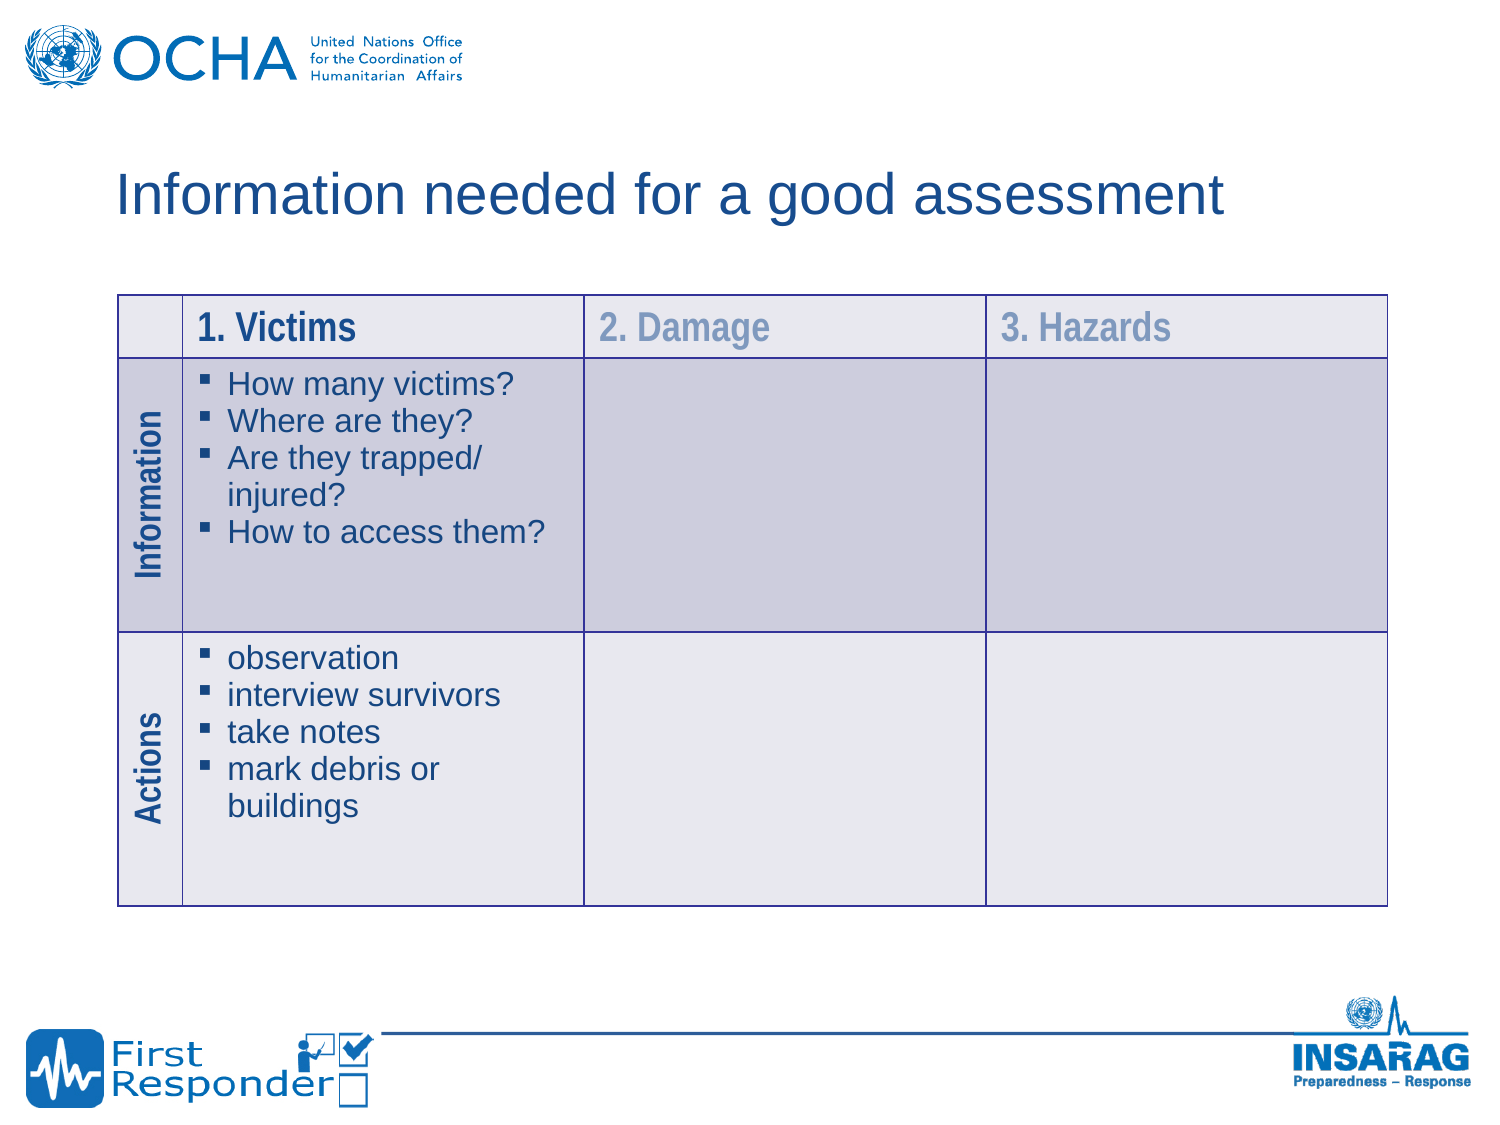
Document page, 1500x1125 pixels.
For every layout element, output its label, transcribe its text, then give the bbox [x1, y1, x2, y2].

picture [1287, 995, 1471, 1094]
table_header 1. Victims [183, 296, 583, 357]
table_cell observation interview survivors take notes mark debris or buildings [183, 633, 583, 905]
table_cell [987, 359, 1387, 631]
picture [24, 1024, 375, 1113]
table_cell [987, 633, 1387, 905]
table_cell [585, 359, 985, 631]
table_cell Actions [119, 633, 182, 905]
table_header 2. Damage [585, 296, 985, 357]
table_cell How many victims? Where are they? Are they trapped/ injured? How to access them? [183, 359, 583, 631]
table_cell Information [119, 359, 182, 631]
table_header [119, 296, 182, 357]
list Information needed for a good assessment [100, 147, 1463, 244]
table_cell [585, 633, 985, 905]
table_header 3. Hazards [987, 296, 1387, 357]
